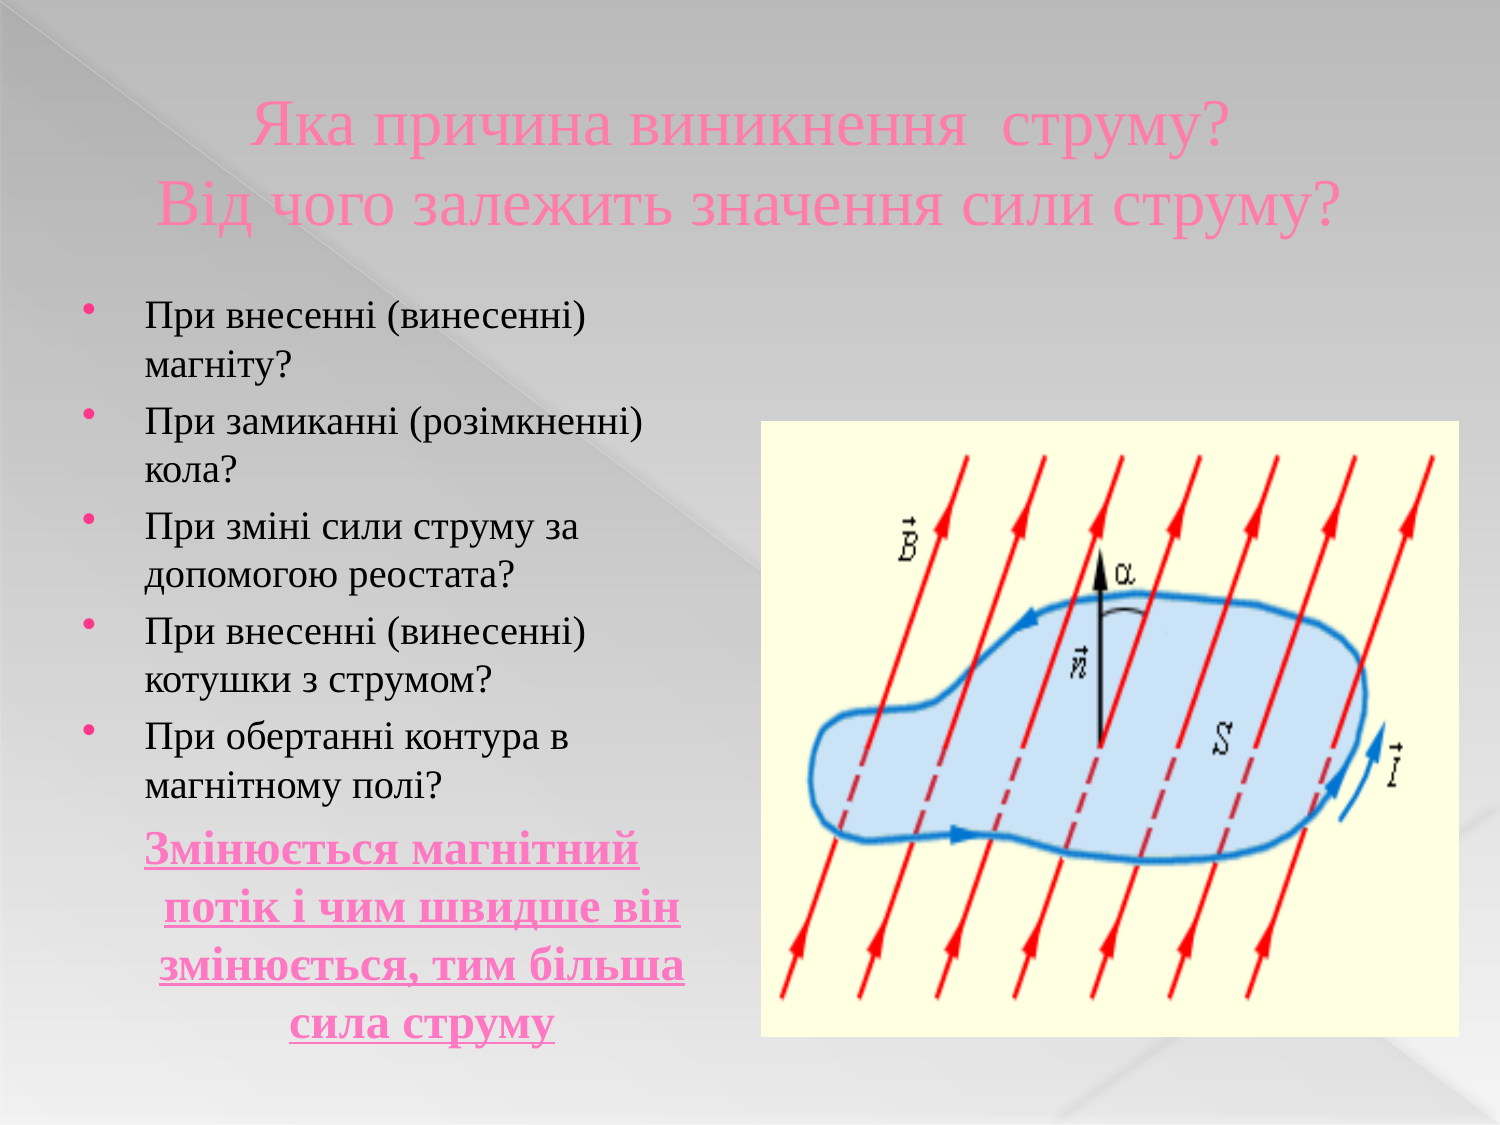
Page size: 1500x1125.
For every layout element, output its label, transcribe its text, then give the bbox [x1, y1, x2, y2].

list При внесенні (винесенні) магніту? При замиканні (розімкненні) кола? При зміні сили струму за допомогою реостата? При внесенні (винесенні) котушки з струмом? При обертанні контура в магнітному полі? Змінюється магнітний потік і чим швидше він змінюється, тим більша сила струму [58, 281, 715, 1059]
title Яка причина виникнення струму? Від чого залежить значення сили струму? [75, 43, 1425, 274]
picture [761, 421, 1459, 1037]
